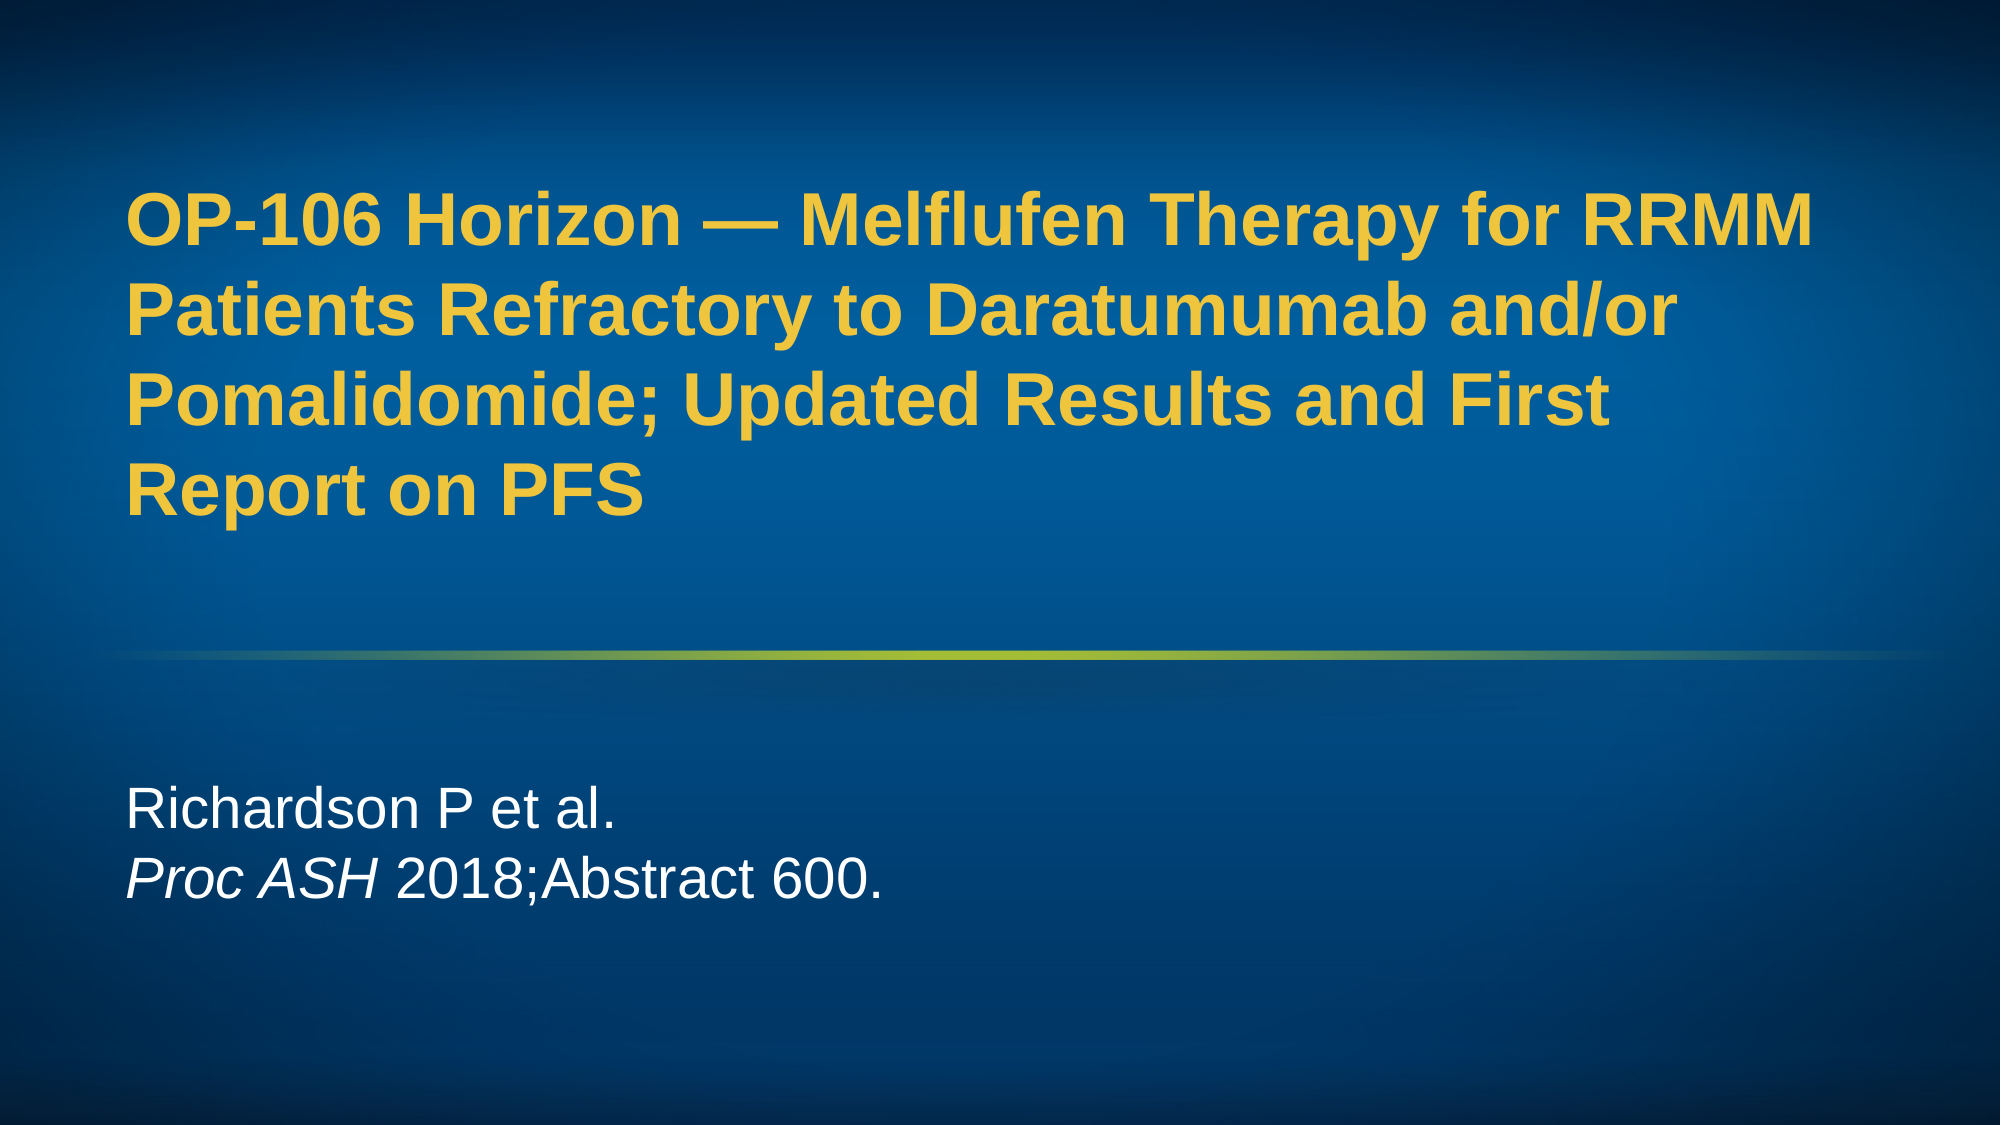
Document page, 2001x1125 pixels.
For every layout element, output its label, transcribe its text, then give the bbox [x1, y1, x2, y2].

picture [0, 0, 2000, 1125]
title OP-106 Horizon — Melflufen Therapy for RRMM Patients Refractory to Daratumumab and/or Pomalidomide; Updated Results and First Report on PFS [110, 75, 1850, 625]
subtitle Richardson P et al. Proc ASH 2018;Abstract 600. [110, 762, 1890, 1050]
